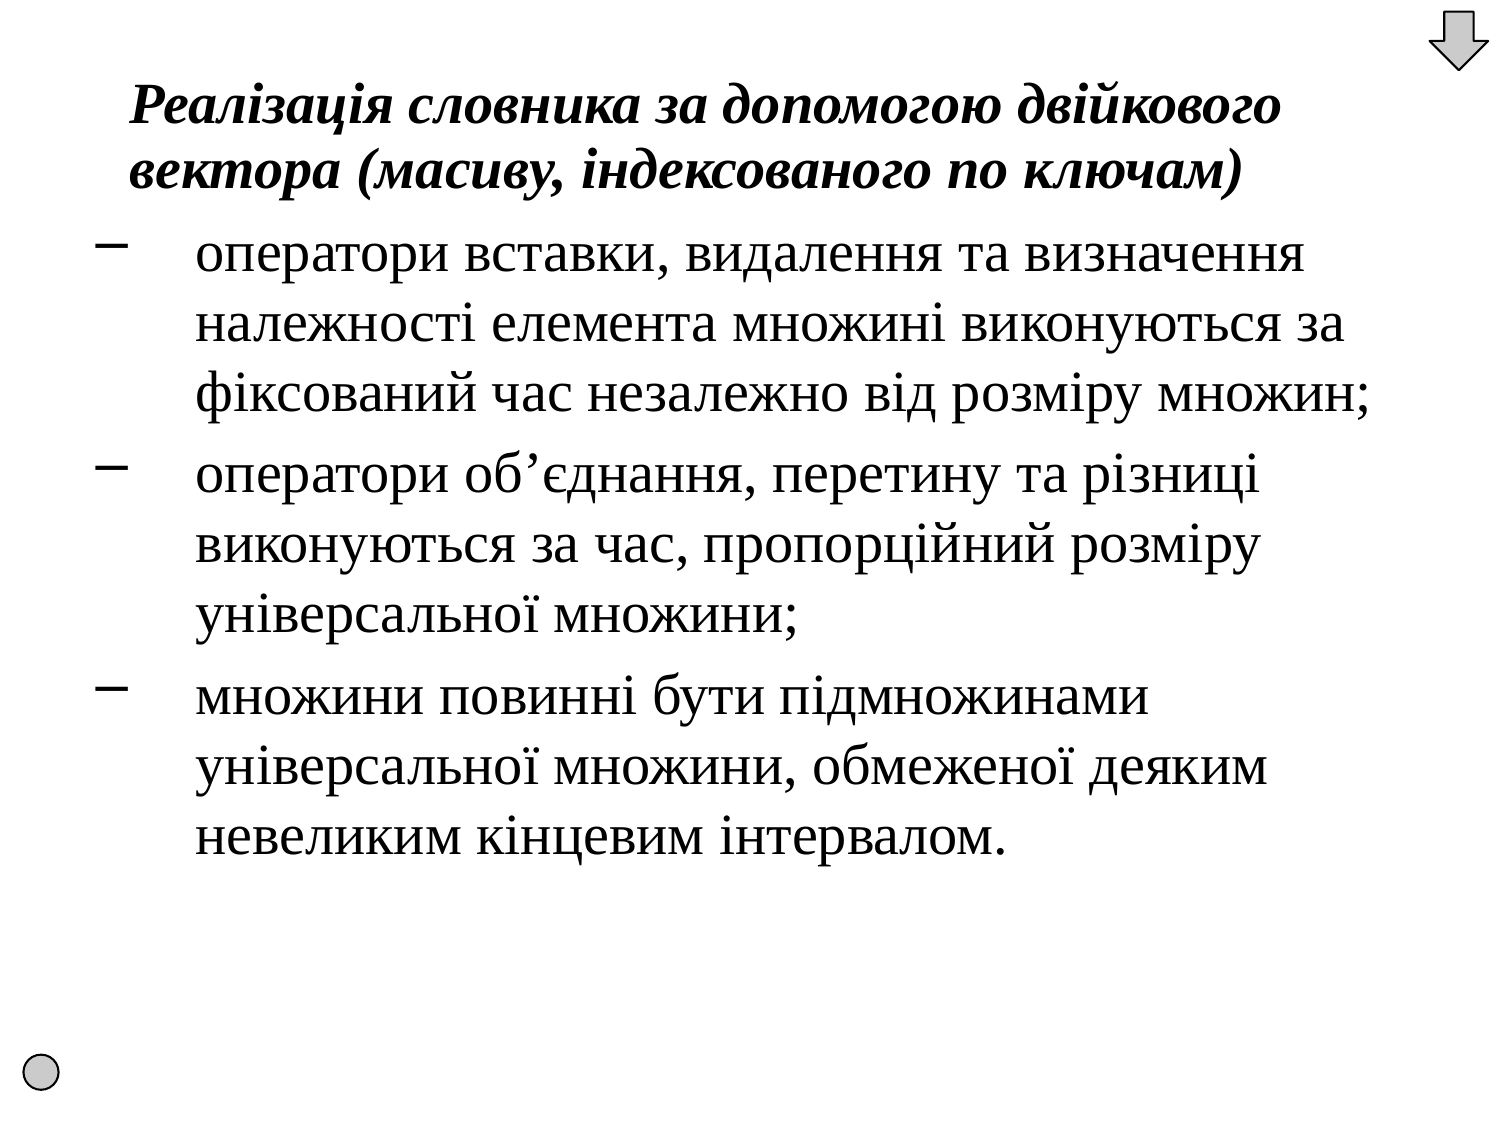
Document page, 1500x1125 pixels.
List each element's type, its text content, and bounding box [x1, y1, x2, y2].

list Реалізація словника за допомогою двійкового вектора (масиву, індексованого по ключам) оператори вставки, видалення та визначення належності елемента множині виконуються за фіксований час незалежно від розміру множин; оператори об’єднання, перетину та різниці виконуються за час, пропорційний розміру універсальної множини; множини повинні бути підмножинами універсальної множини, обмеженої деяким невеликим кінцевим інтервалом. [0, 58, 1500, 1125]
text_box [1429, 11, 1489, 71]
text_box [23, 1054, 59, 1090]
